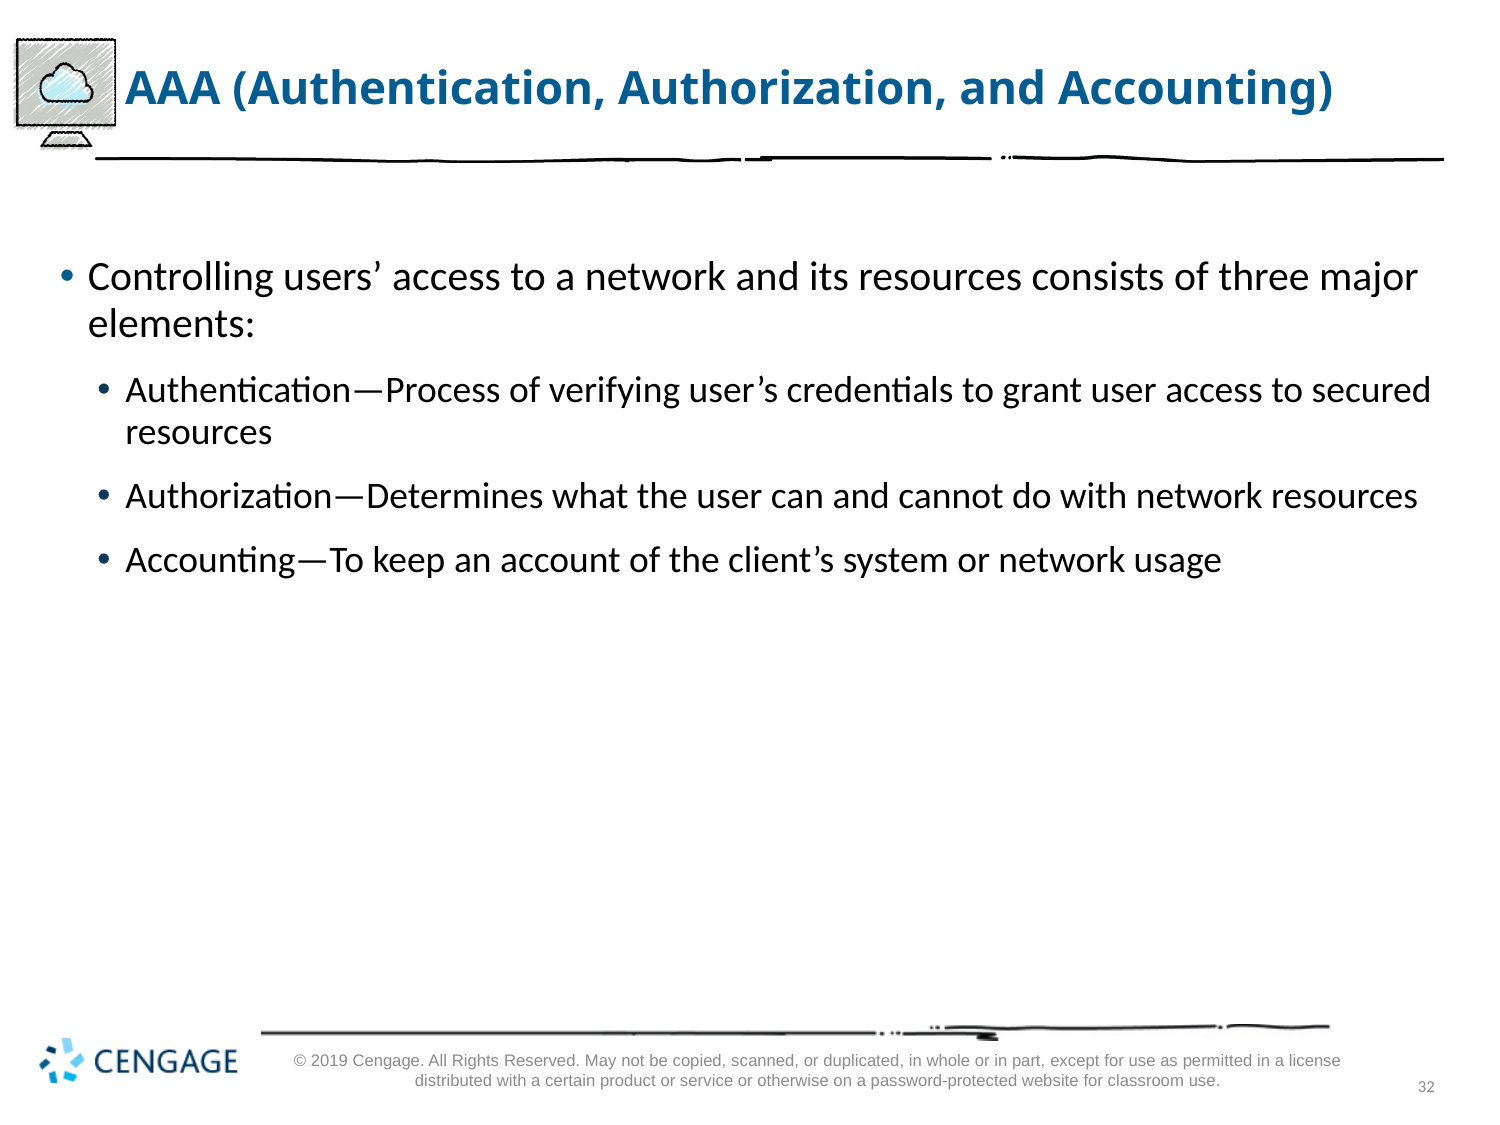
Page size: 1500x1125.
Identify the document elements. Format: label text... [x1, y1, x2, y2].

title A A A (Authentication, Authorization, and Accounting) [125, 67, 1442, 115]
list Controlling users’ access to a network and its resources consists of three major elements: Authentication—Process of verifying user’s credentials to grant user access to secured resources Authorization—Determines what the user can and cannot do with network resources Accounting—To keep an account of the client’s system or network usage [59, 252, 1441, 585]
picture [13, 36, 117, 151]
picture [95, 155, 1444, 163]
picture [19, 1024, 250, 1096]
footer © 2019 Cengage. All Rights Reserved. May not be copied, scanned, or duplicated, in whole or in part, except for use as permitted in a license distributed with a certain product or service or otherwise on a password-protected website for classroom use. [262, 1050, 1375, 1091]
picture [261, 1024, 1331, 1041]
